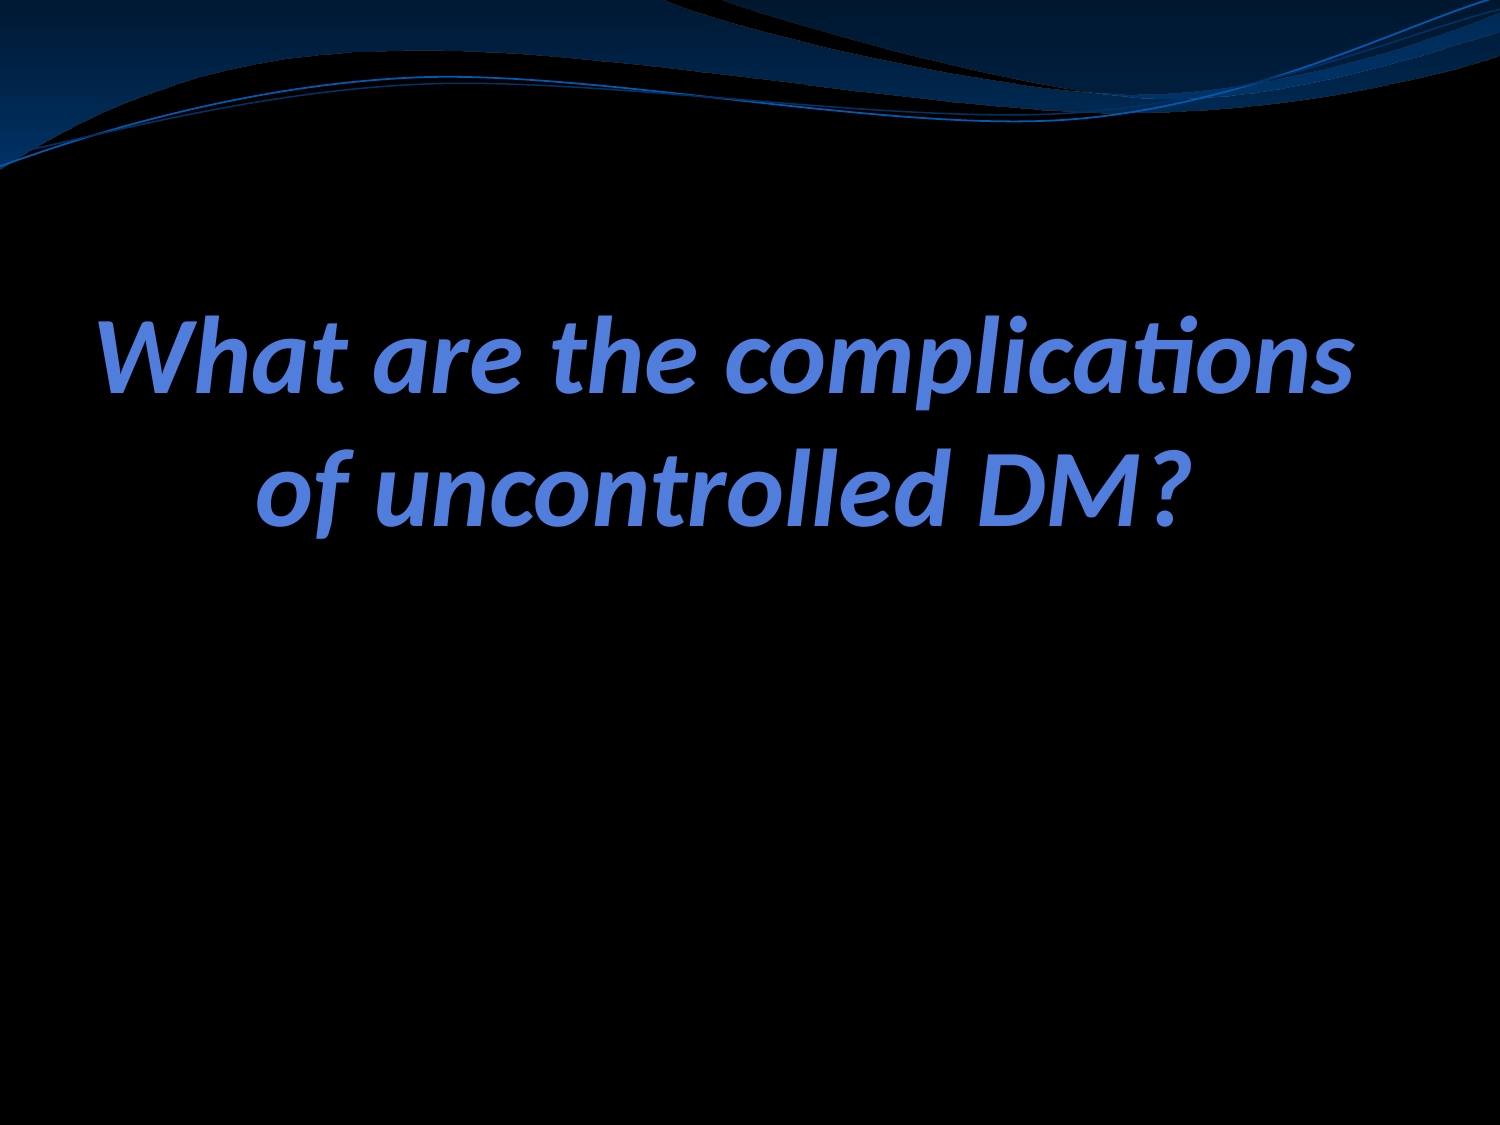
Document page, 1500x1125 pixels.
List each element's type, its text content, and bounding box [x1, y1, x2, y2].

title What are the complications of uncontrolled DM? [87, 324, 1363, 549]
